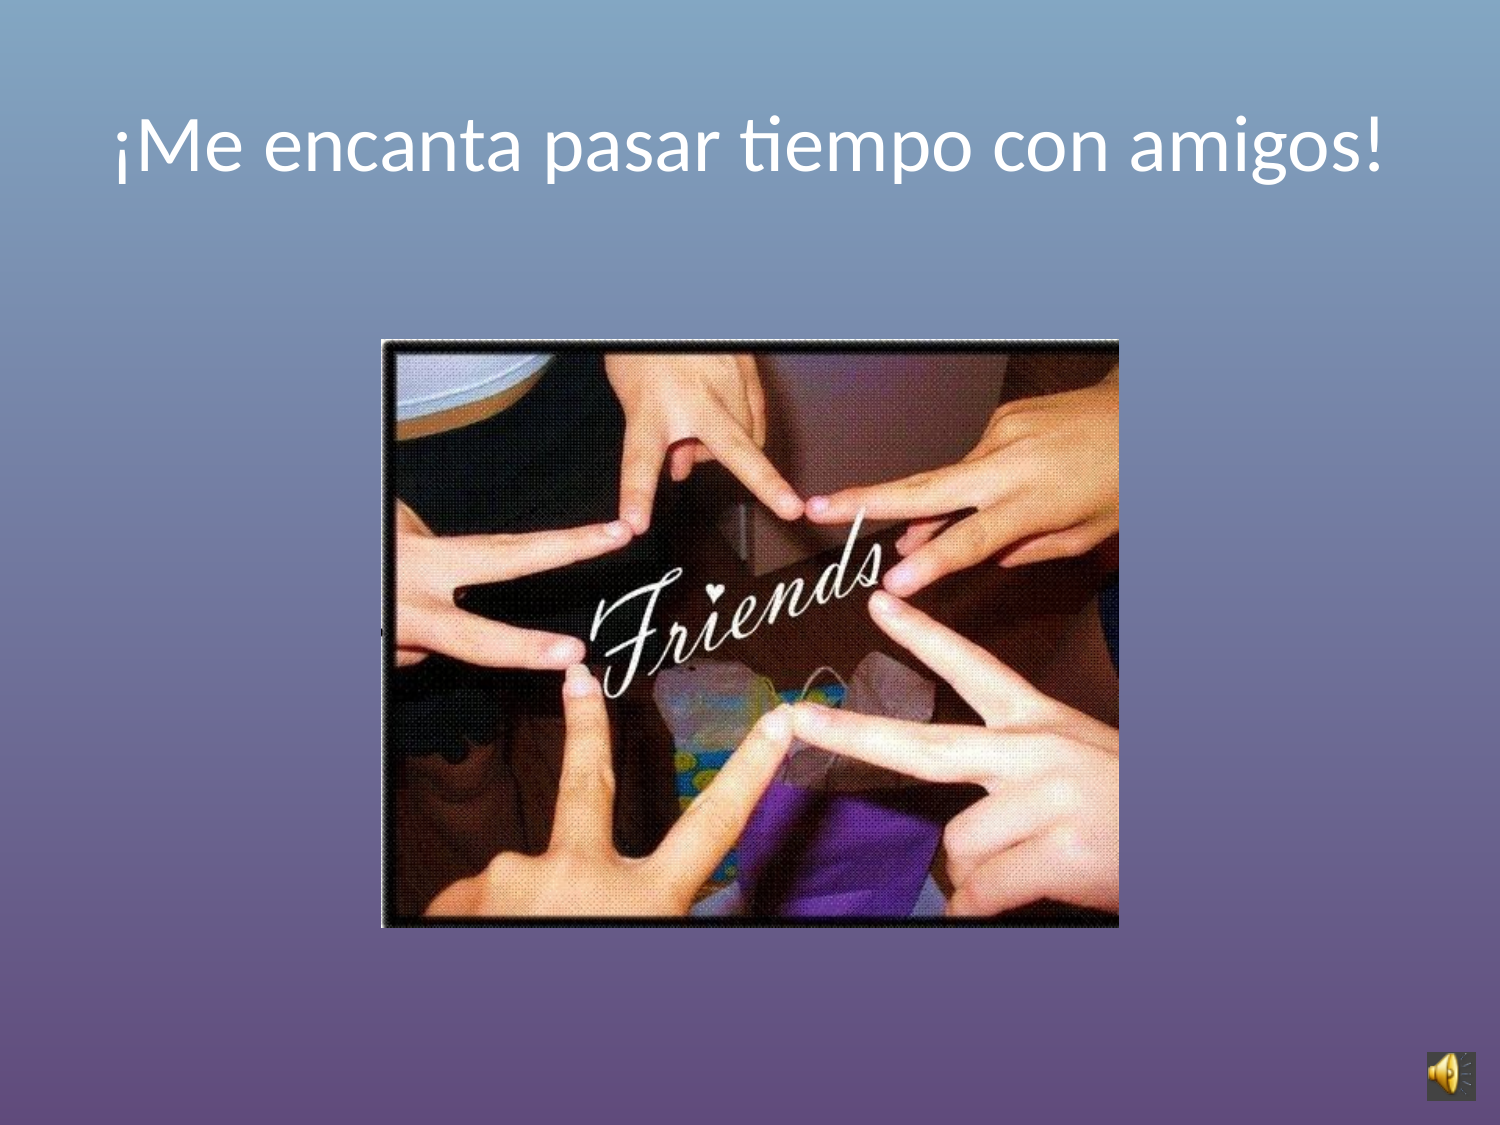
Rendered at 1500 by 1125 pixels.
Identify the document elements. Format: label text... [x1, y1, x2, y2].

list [380, 339, 1119, 928]
picture [1426, 1051, 1477, 1102]
title ¡Me encanta pasar tiempo con amigos! [75, 45, 1425, 233]
